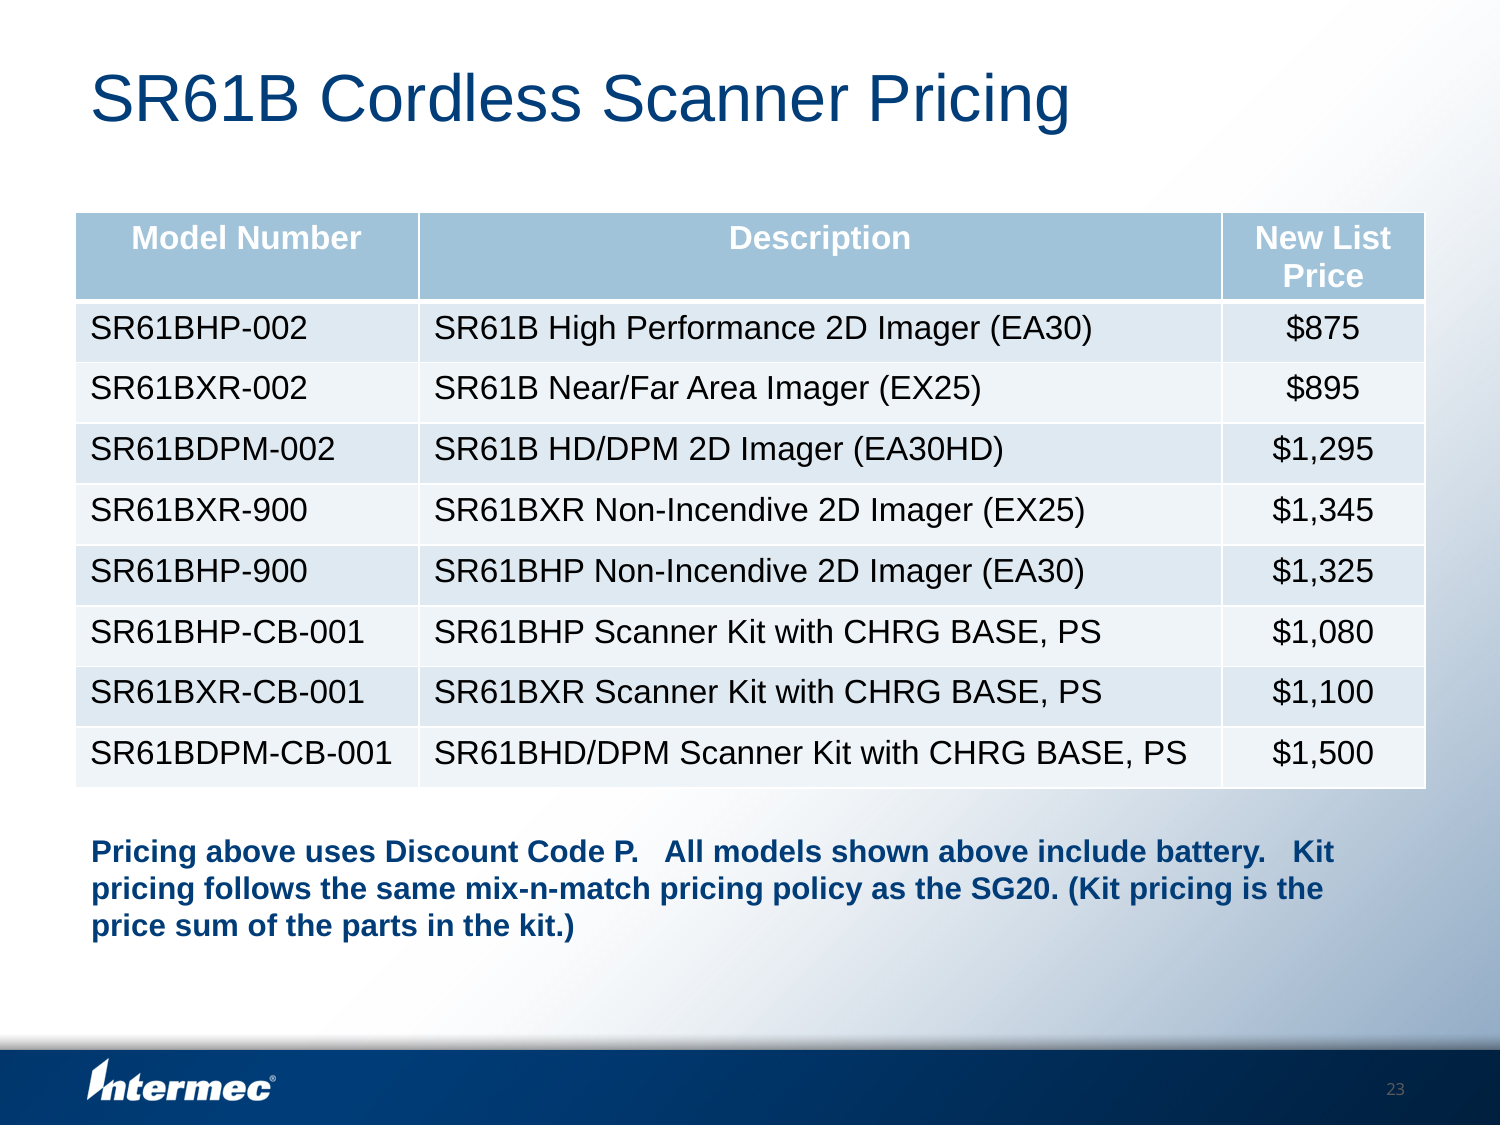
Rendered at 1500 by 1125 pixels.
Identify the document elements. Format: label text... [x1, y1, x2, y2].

picture [0, 0, 1500, 1125]
table_cell SR61BXR-900 [76, 485, 418, 544]
table_cell $895 [1223, 363, 1424, 422]
text_box Pricing above uses Discount Code P. All models shown above include battery. Kit pricing follows the same mix-n-match pricing policy as the SG20. (Kit pricing is the price sum of the parts in the kit.) [76, 823, 1424, 951]
table_cell SR61BXR-CB-001 [76, 667, 418, 726]
table_cell SR61BDPM-002 [76, 424, 418, 483]
table_cell SR61BHP-900 [76, 546, 418, 605]
table_cell SR61BHP-CB-001 [76, 607, 418, 666]
table_cell $1,100 [1223, 667, 1424, 726]
table_cell SR61BXR Scanner Kit with CHRG BASE, PS [420, 667, 1221, 726]
table_header Description [420, 213, 1221, 299]
table_header Model Number [76, 213, 418, 299]
table_cell SR61BXR-002 [76, 363, 418, 422]
table_cell SR61BXR Non-Incendive 2D Imager (EX25) [420, 485, 1221, 544]
table_cell $1,345 [1223, 485, 1424, 544]
table_cell $1,325 [1223, 546, 1424, 605]
table_cell SR61B Near/Far Area Imager (EX25) [420, 363, 1221, 422]
title SR61B Cordless Scanner Pricing [75, 45, 1425, 145]
table_cell $1,295 [1223, 424, 1424, 483]
table_header New List Price [1223, 213, 1424, 299]
table_cell SR61BHP-002 [76, 304, 418, 362]
table_cell SR61B High Performance 2D Imager (EA30) [420, 304, 1221, 362]
table_cell SR61B HD/DPM 2D Imager (EA30HD) [420, 424, 1221, 483]
table_cell SR61BHP Scanner Kit with CHRG BASE, PS [420, 607, 1221, 666]
table_cell SR61BDPM-CB-001 [76, 728, 418, 787]
table_cell SR61BHP Non-Incendive 2D Imager (EA30) [420, 546, 1221, 605]
table_cell SR61BHD/DPM Scanner Kit with CHRG BASE, PS [420, 728, 1221, 787]
table_cell $875 [1223, 304, 1424, 362]
table_cell $1,080 [1223, 607, 1424, 666]
table_cell $1,500 [1223, 728, 1424, 787]
